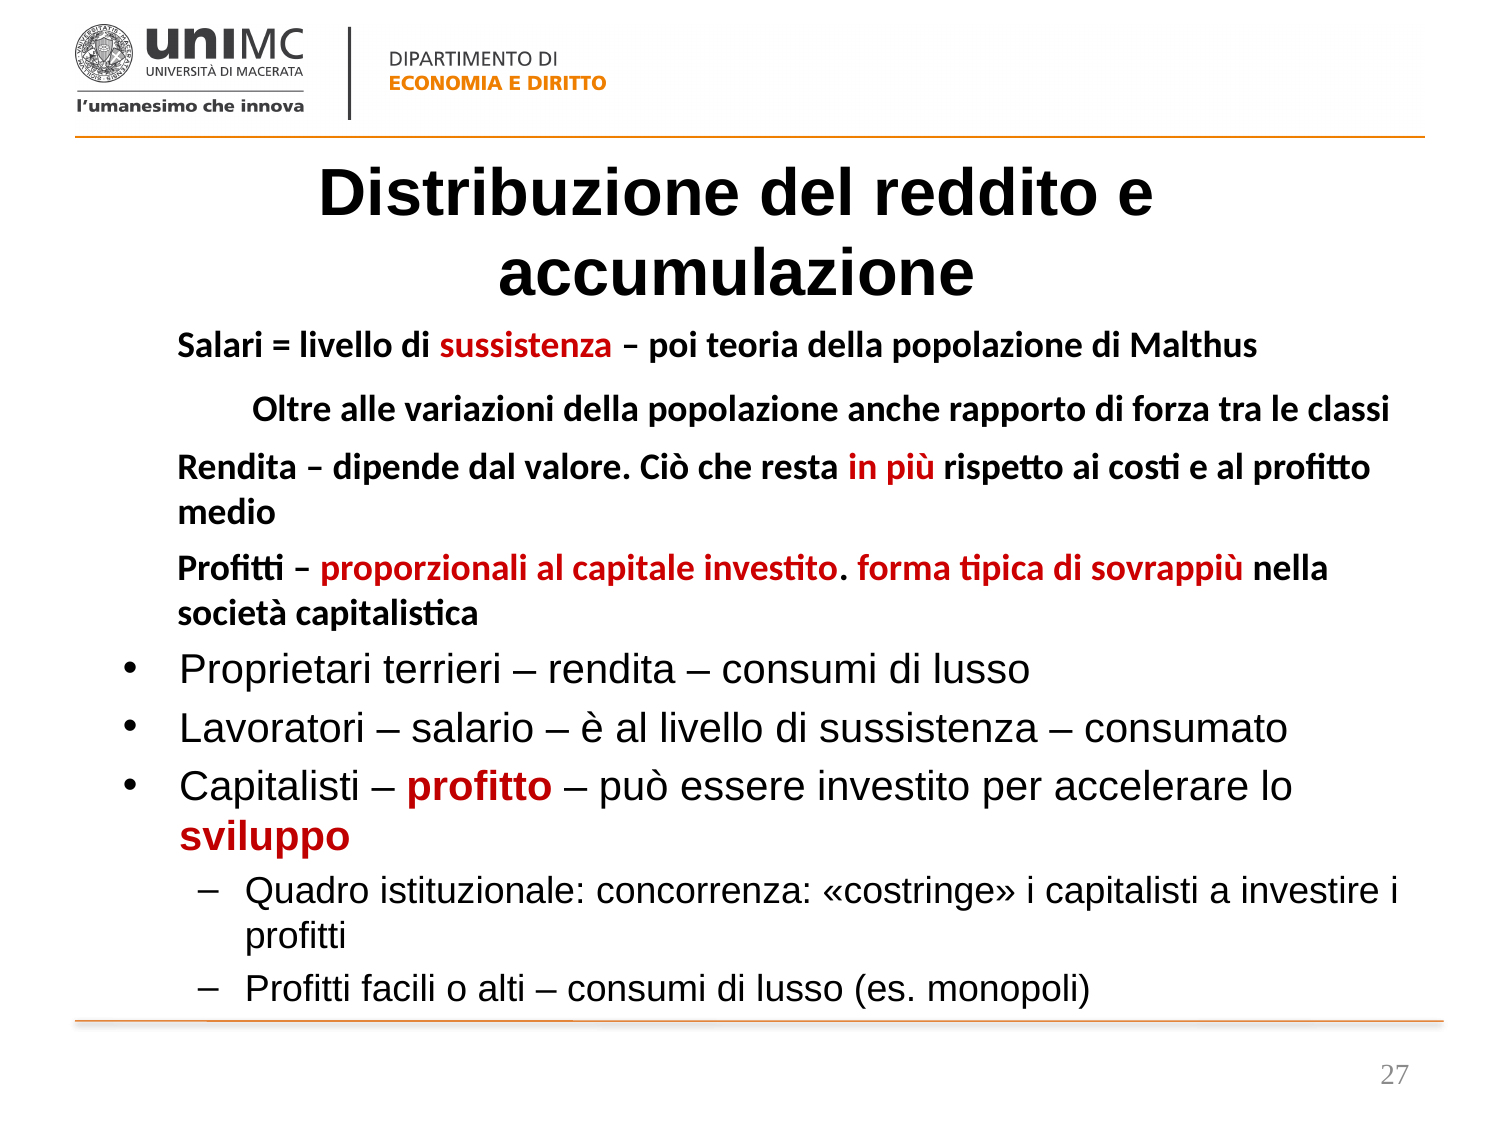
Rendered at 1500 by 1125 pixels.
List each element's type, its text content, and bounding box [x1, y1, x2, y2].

text_box Profitti – proporzionali al capitale investito. forma tipica di sovrappiù nella società capitalistica [162, 535, 1375, 634]
title Distribuzione del reddito e accumulazione [62, 182, 1413, 275]
text_box Rendita – dipende dal valore. Ciò che resta in più rispetto ai costi e al profitto medio [162, 434, 1400, 539]
picture [75, 24, 1425, 138]
slide_number 27 [1074, 1042, 1425, 1103]
text_box Proprietari terrieri – rendita – consumi di lusso Lavoratori – salario – è al livello di sussistenza – consumato Capitalisti – profitto – può essere investito per accelerare lo sviluppo Quadro istituzionale: concorrenza: «costringe» i capitalisti a investire i profitti Profitti facili o alti – consumi di lusso (es. monopoli) [108, 634, 1459, 983]
text_box Salari = livello di sussistenza – poi teoria della popolazione di Malthus Oltre alle variazioni della popolazione anche rapporto di forza tra le classi [162, 312, 1413, 436]
